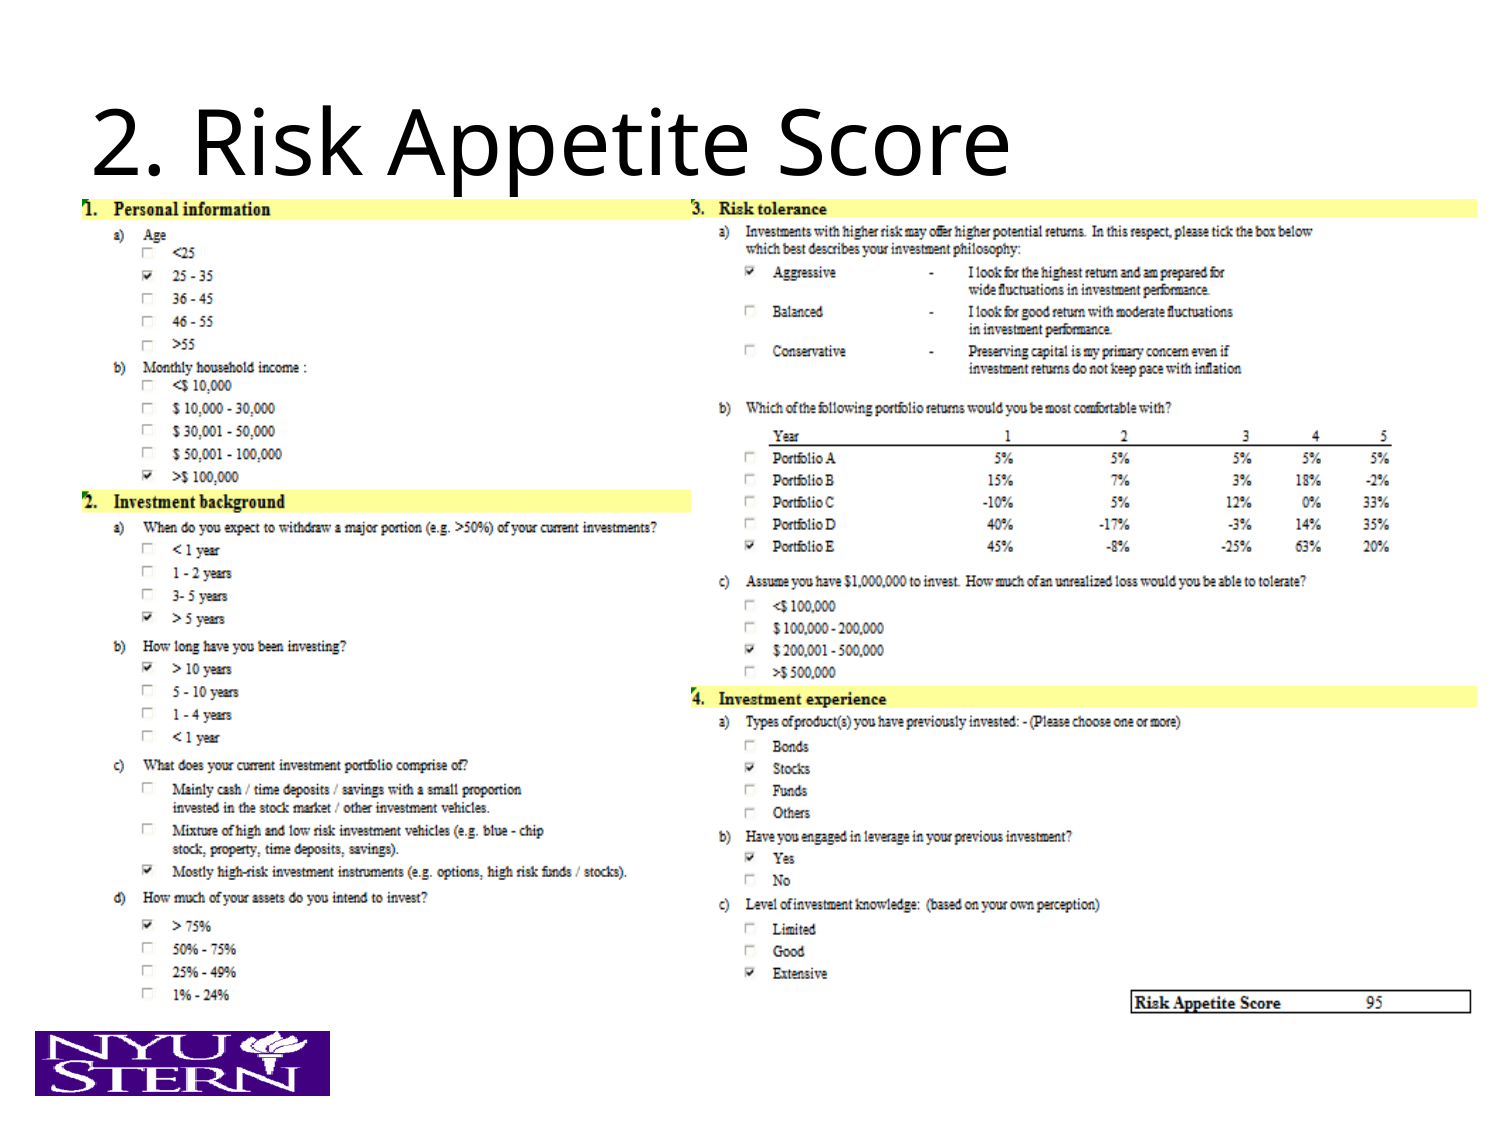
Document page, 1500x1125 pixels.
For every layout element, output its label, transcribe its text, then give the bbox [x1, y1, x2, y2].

title 2. Risk Appetite Score [75, 45, 1425, 233]
picture [34, 1030, 330, 1097]
picture [81, 198, 1477, 1020]
